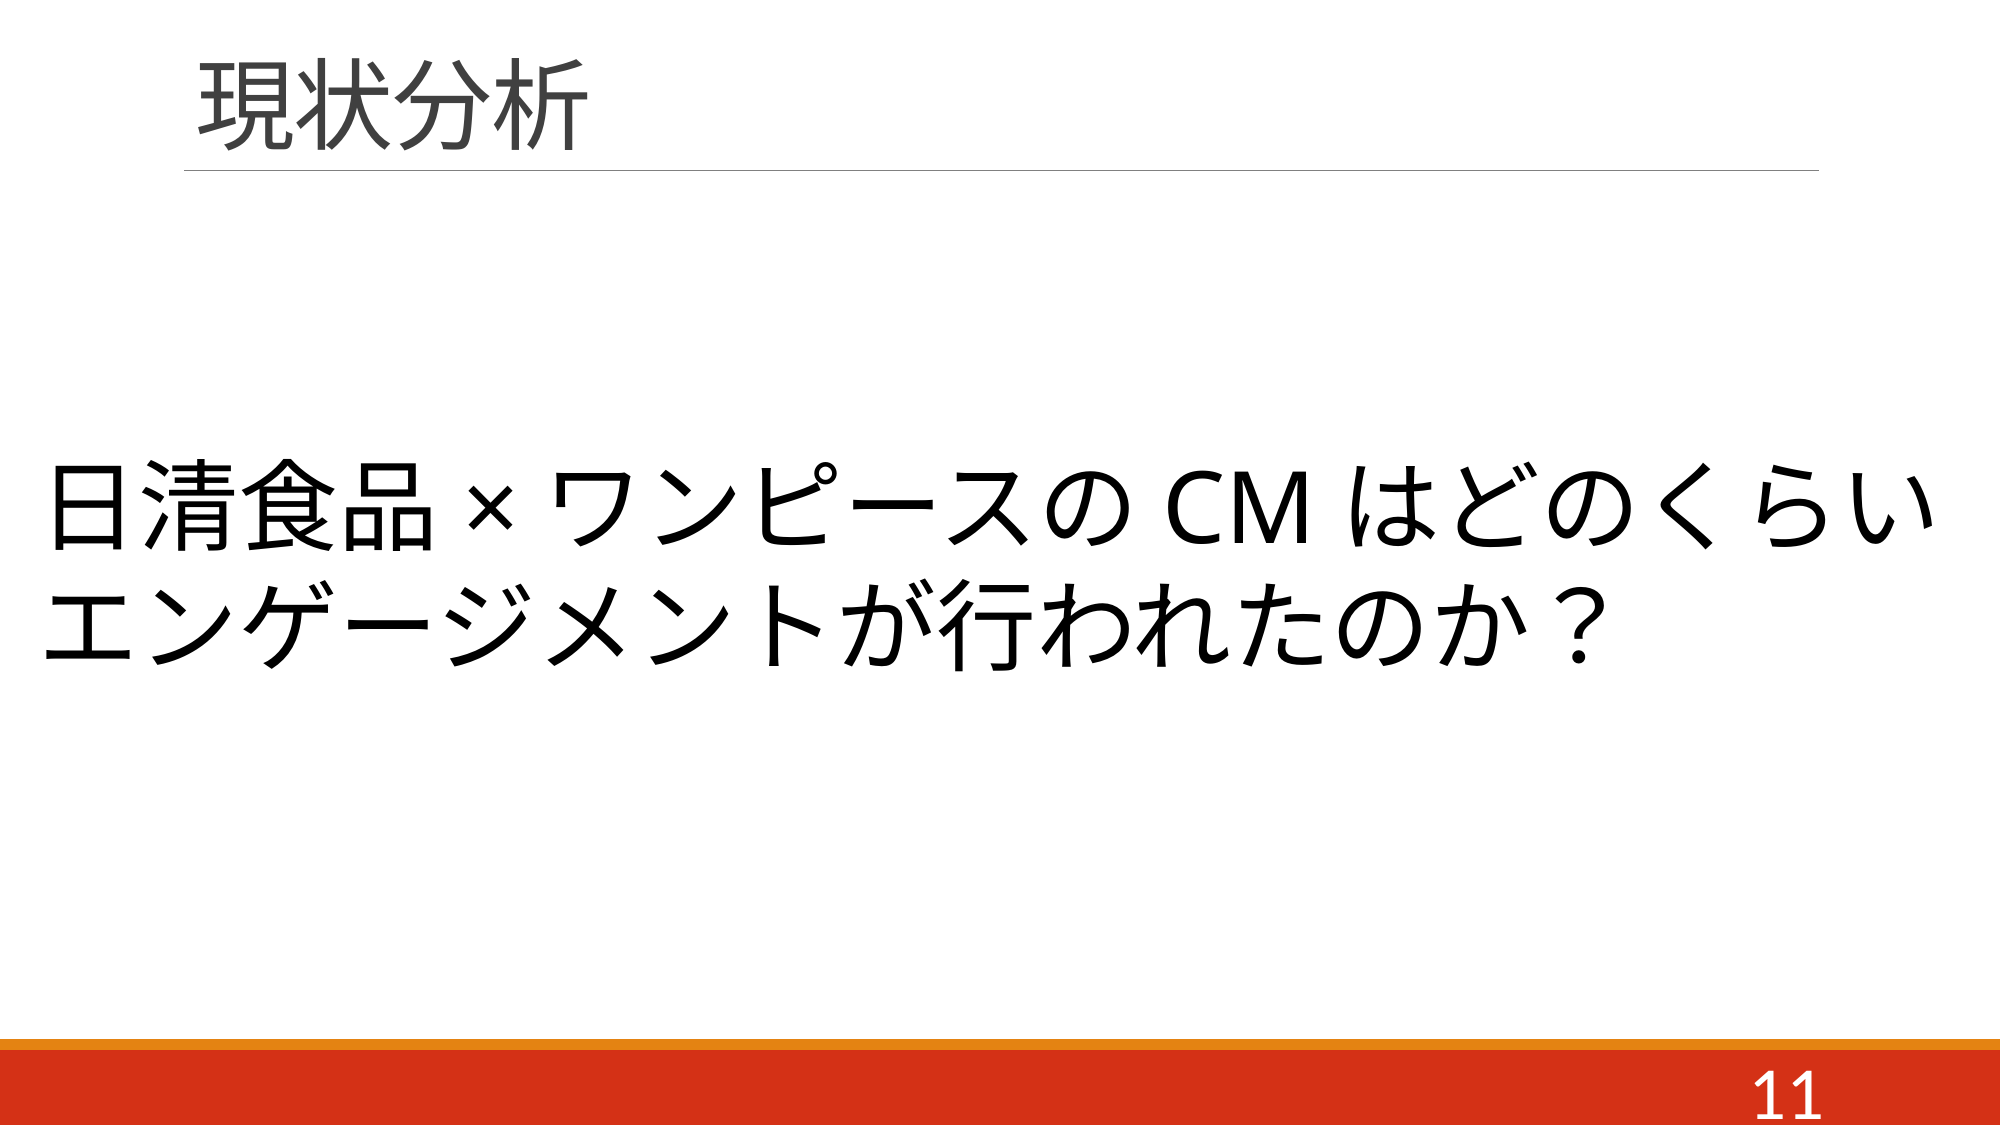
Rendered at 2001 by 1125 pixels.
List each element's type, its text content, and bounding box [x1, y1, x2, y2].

title 現状分析 [180, 28, 1830, 171]
slide_number 11 [1624, 1059, 1840, 1120]
text_box 日清食品×ワンピースのCMはどのくらいエンゲージメントが行われたのか？ [23, 436, 1977, 692]
